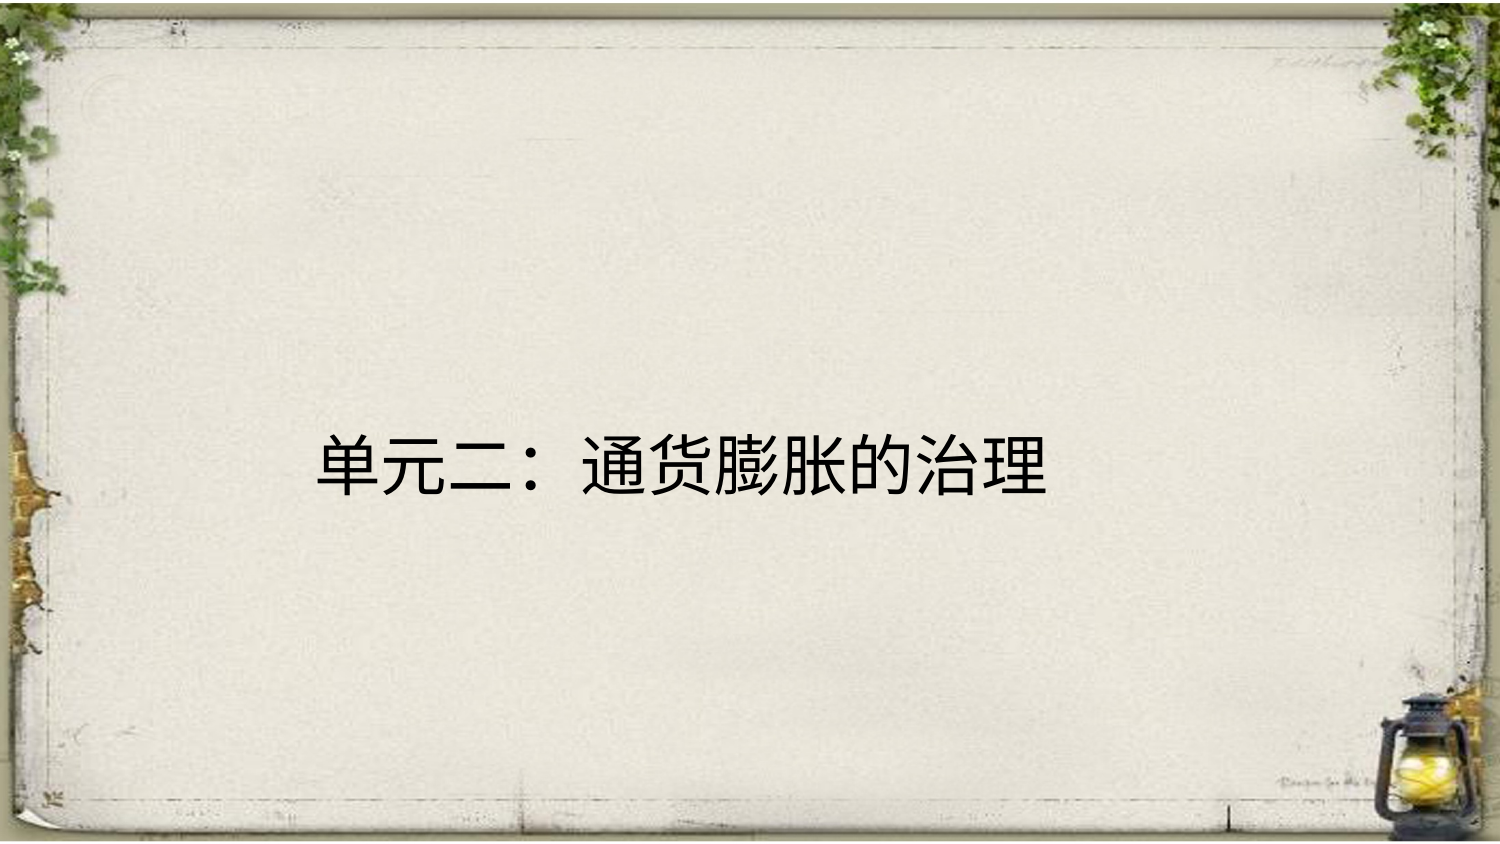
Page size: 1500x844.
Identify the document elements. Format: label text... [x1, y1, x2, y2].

title 单元二：通货膨胀的治理 [299, 21, 1500, 592]
picture [0, 0, 1500, 844]
